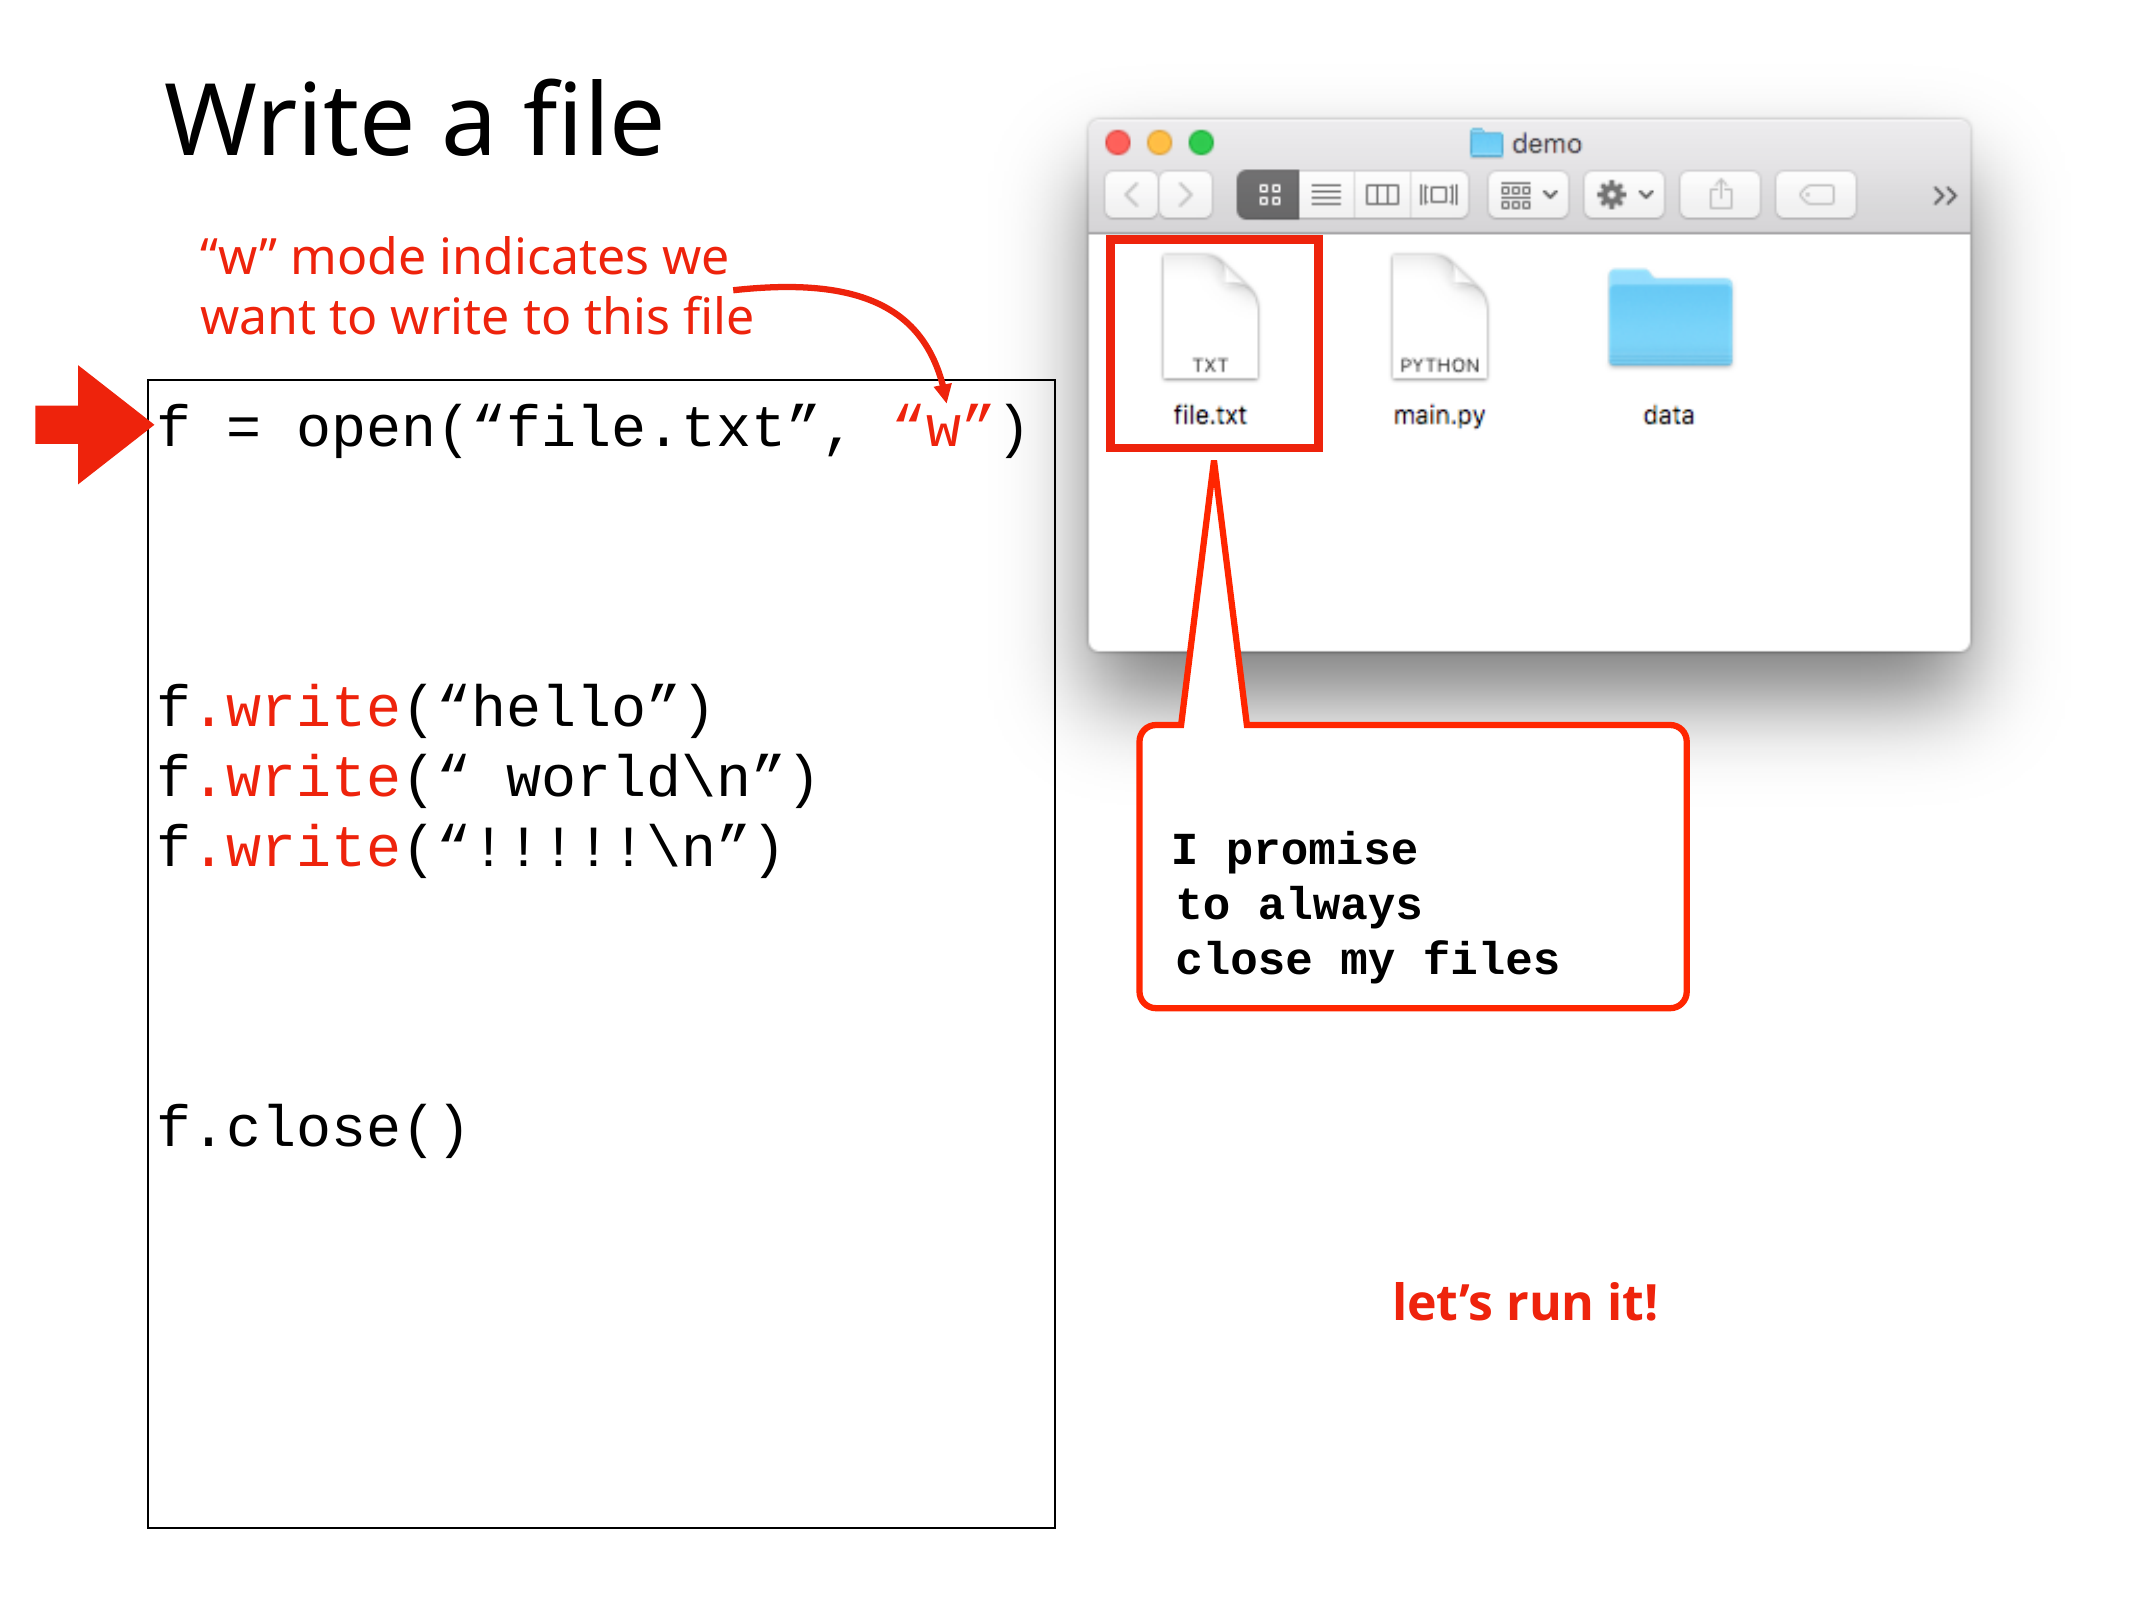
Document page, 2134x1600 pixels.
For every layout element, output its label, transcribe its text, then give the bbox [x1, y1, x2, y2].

text_box I promise to always close my files [1139, 839, 1687, 1009]
list f = open(“file.txt”, “w”) f.write(“hello”) f.write(“ world\n”) f.write(“!!!!!\n”) f.close() [147, 379, 1056, 1529]
text_box [35, 365, 155, 485]
title Write a file [155, 41, 932, 191]
text_box let’s run it! [1383, 1261, 1668, 1339]
text_box [769, 287, 932, 396]
text_box “w” mode indicates we want to write to this file [192, 215, 769, 353]
picture [932, 10, 2119, 839]
